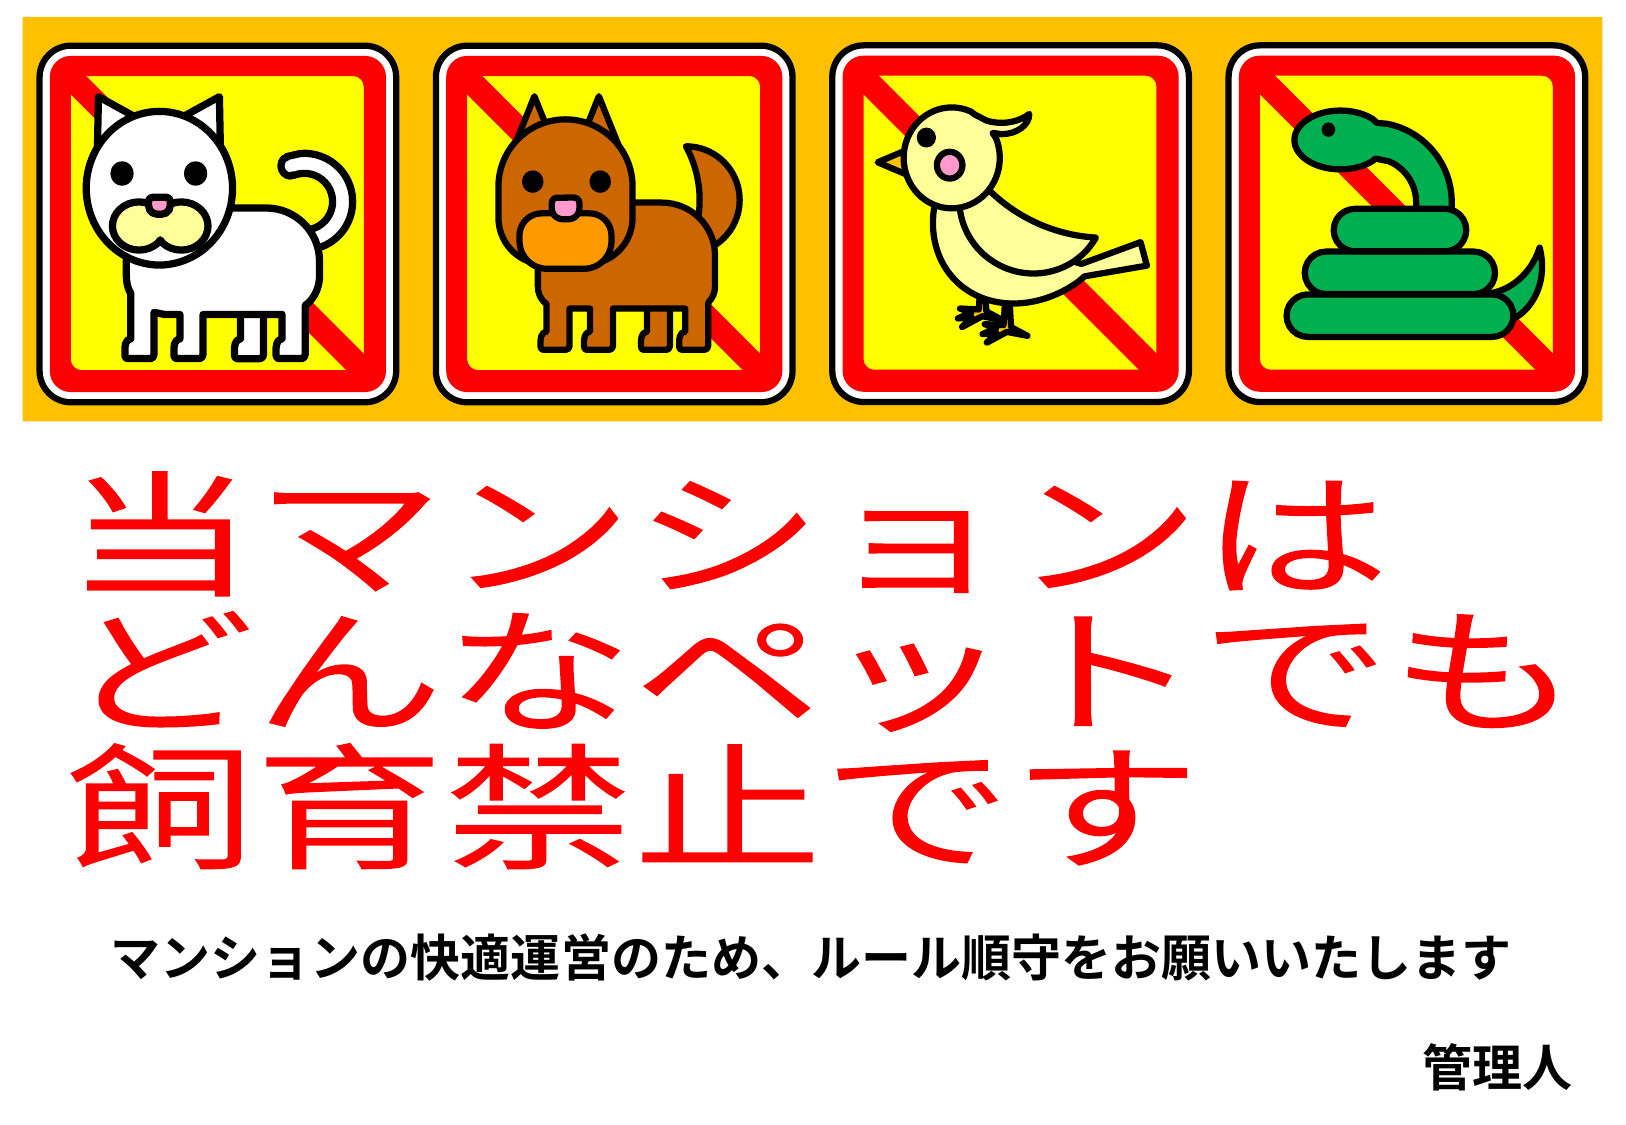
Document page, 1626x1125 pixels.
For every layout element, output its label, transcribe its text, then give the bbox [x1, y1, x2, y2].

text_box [1228, 45, 1586, 403]
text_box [435, 45, 793, 403]
text_box [21, 15, 1604, 424]
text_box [831, 45, 1190, 403]
text_box マンションの快適運営のため、ルール順守をお願いいたします [48, 919, 1573, 994]
text_box 管理人 [22, 1028, 1588, 1104]
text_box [39, 45, 397, 403]
